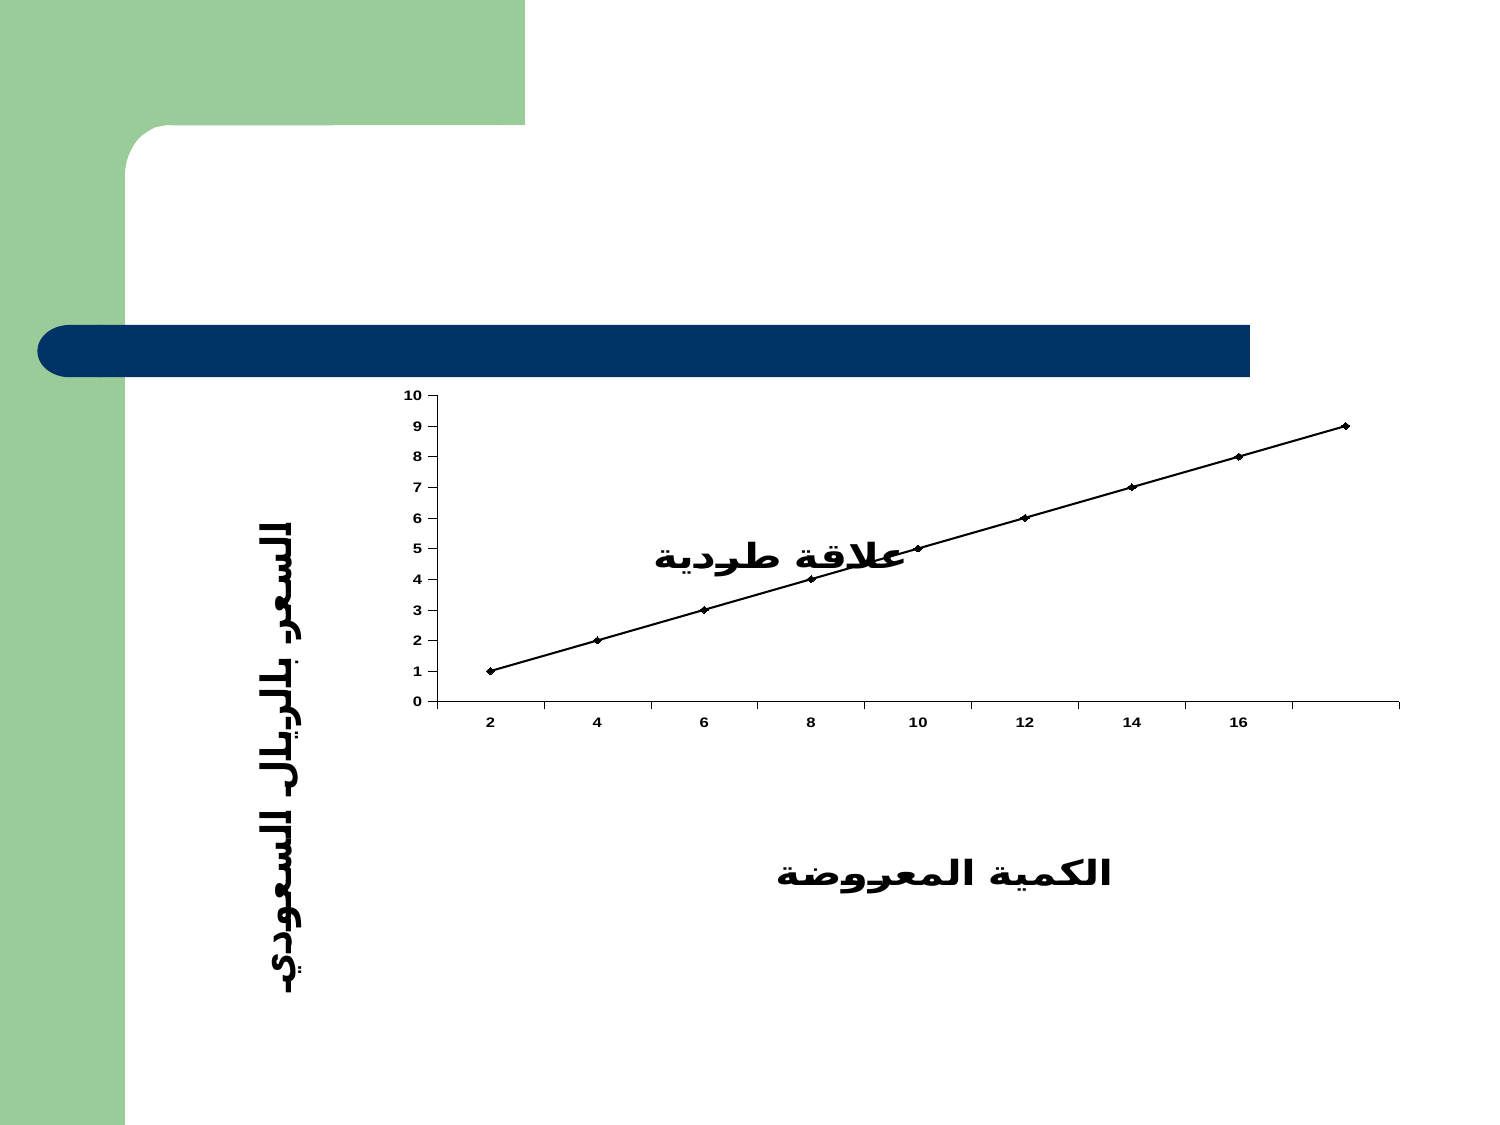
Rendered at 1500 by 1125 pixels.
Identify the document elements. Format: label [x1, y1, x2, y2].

chart [137, 387, 1400, 999]
